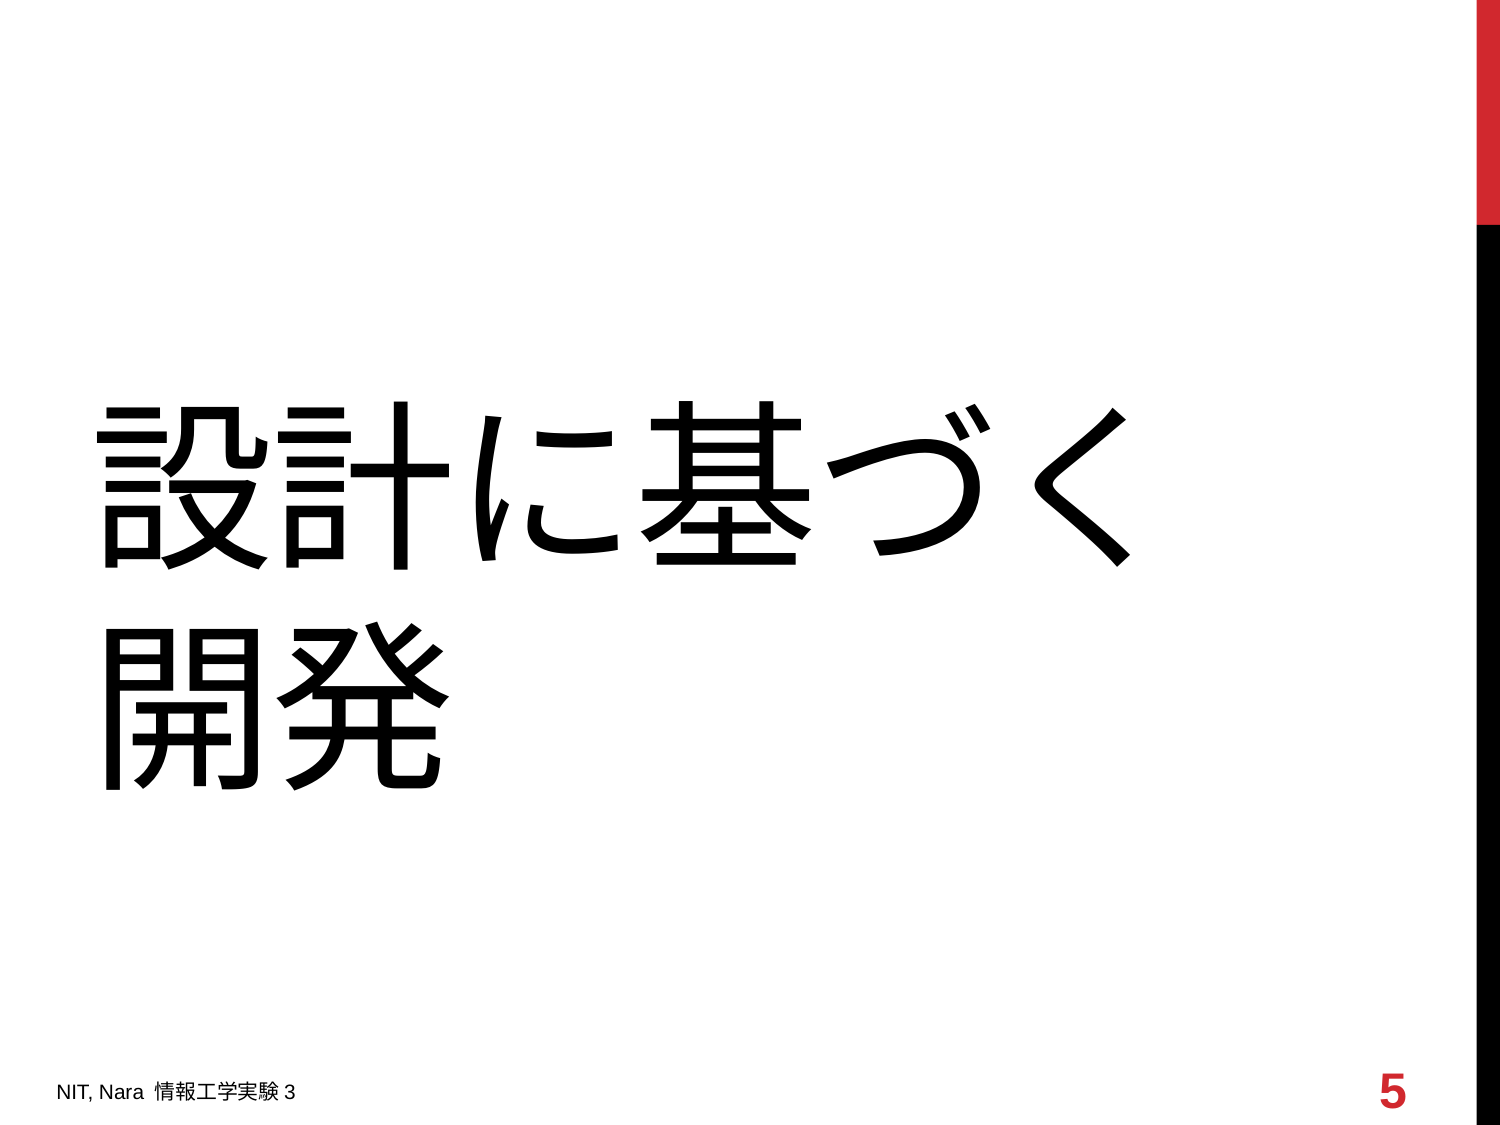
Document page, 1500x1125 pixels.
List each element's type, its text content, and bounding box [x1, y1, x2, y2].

footer NIT, Nara 情報工学実験3 [41, 1071, 604, 1118]
title 設計に基づく 開発 [75, 237, 1350, 947]
slide_number 5 [1364, 1058, 1475, 1119]
